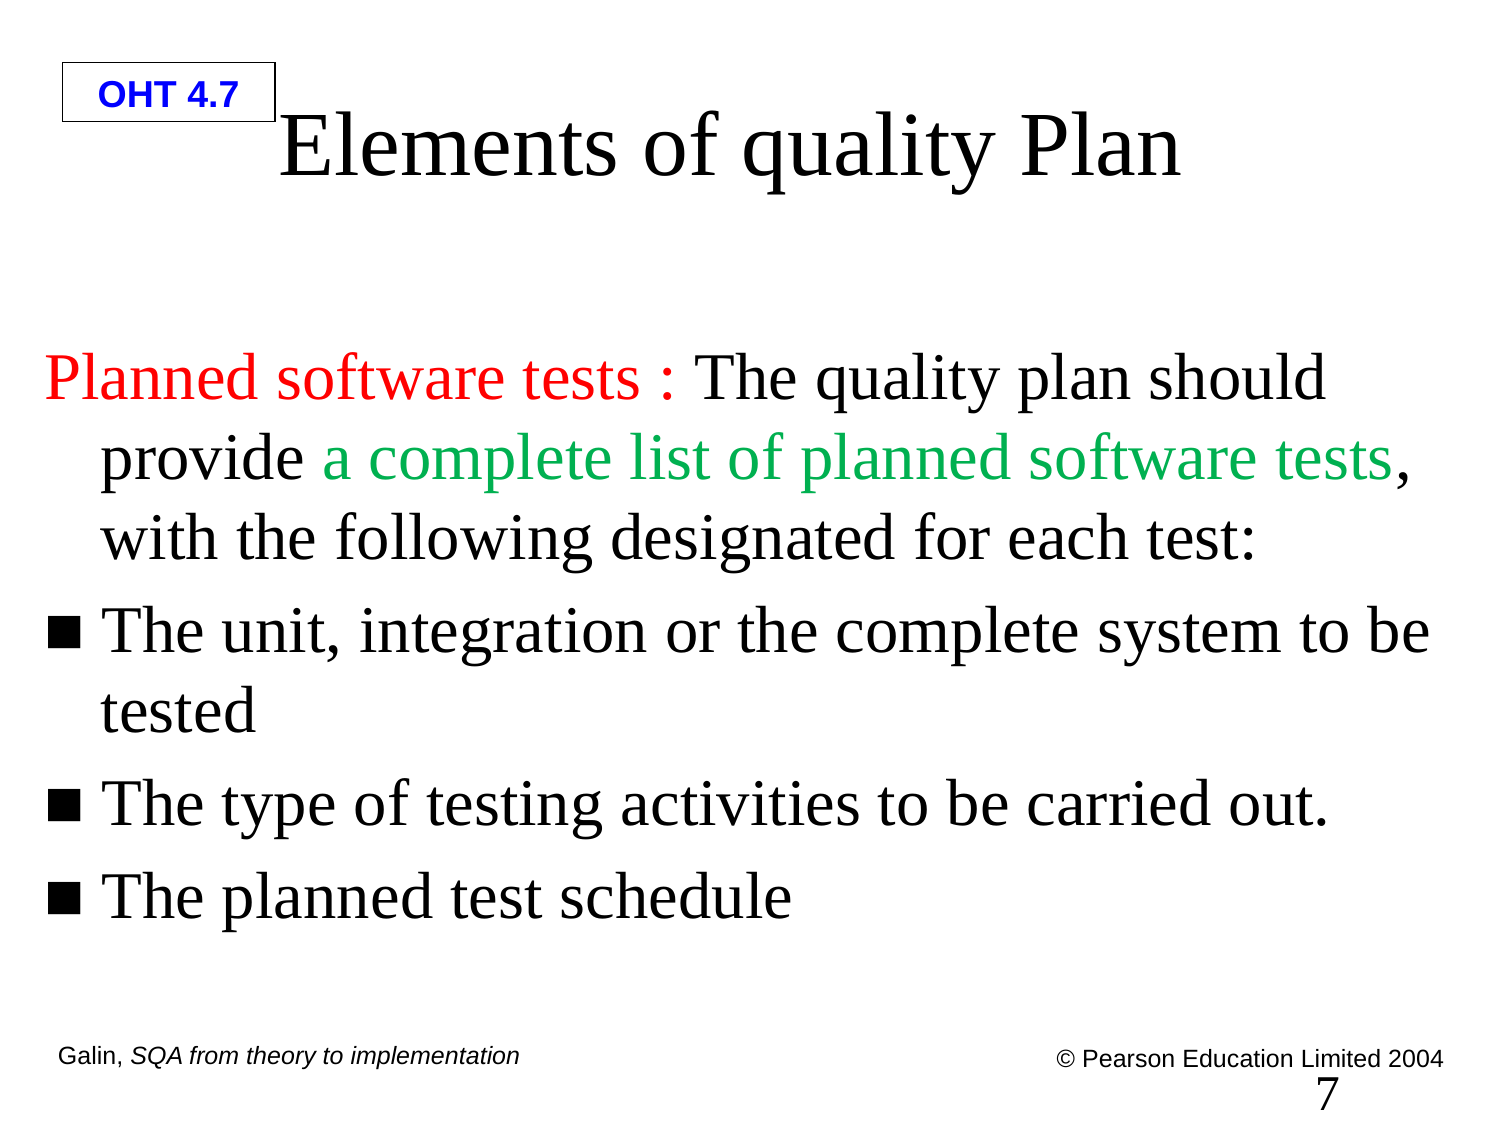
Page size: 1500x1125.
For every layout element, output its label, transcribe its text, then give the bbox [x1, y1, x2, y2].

list Planned software tests : The quality plan should provide a complete list of planned software tests, with the following designated for each test: ■ The unit, integration or the complete system to be tested ■ The type of testing activities to be carried out. ■ The planned test schedule [29, 324, 1471, 1001]
title Elements of quality Plan [37, 44, 1426, 233]
slide_number 7 [1299, 1052, 1425, 1113]
